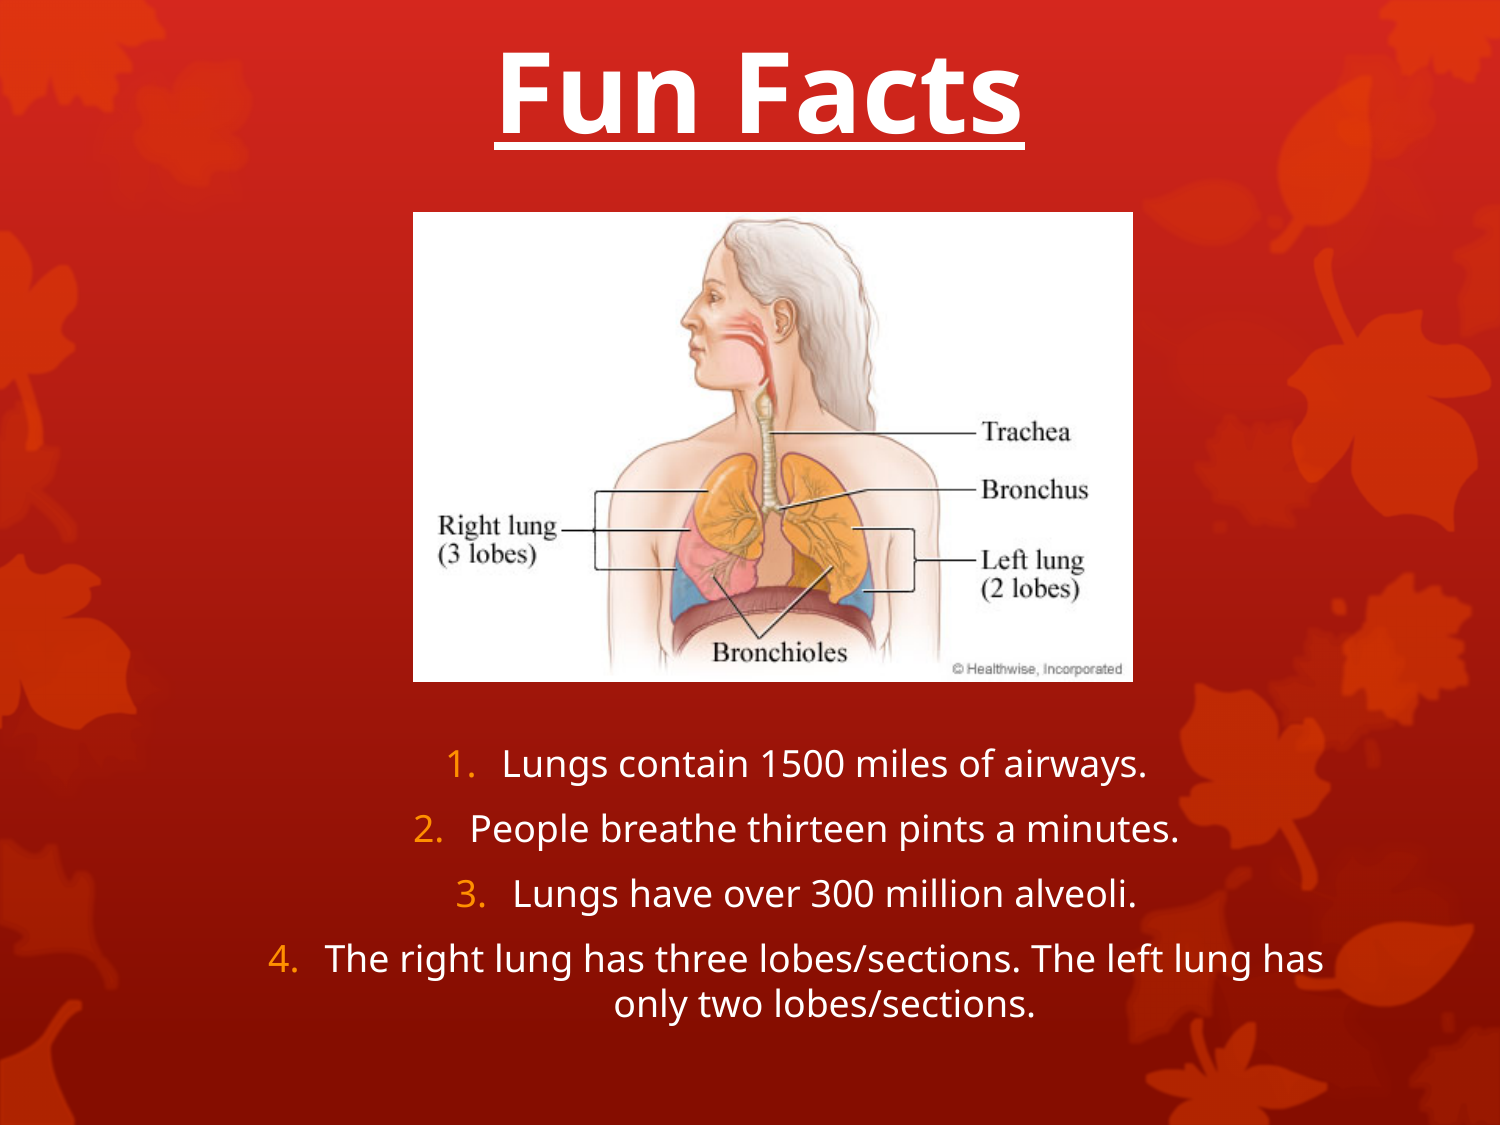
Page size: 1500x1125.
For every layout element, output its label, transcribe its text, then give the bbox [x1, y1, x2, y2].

picture [413, 211, 1134, 682]
title Fun Facts [174, 12, 1344, 165]
list Lungs contain 1500 miles of airways. People breathe thirteen pints a minutes. Lungs have over 300 million alveoli. The right lung has three lobes/sections. The left lung has only two lobes/sections. [212, 549, 1382, 1125]
